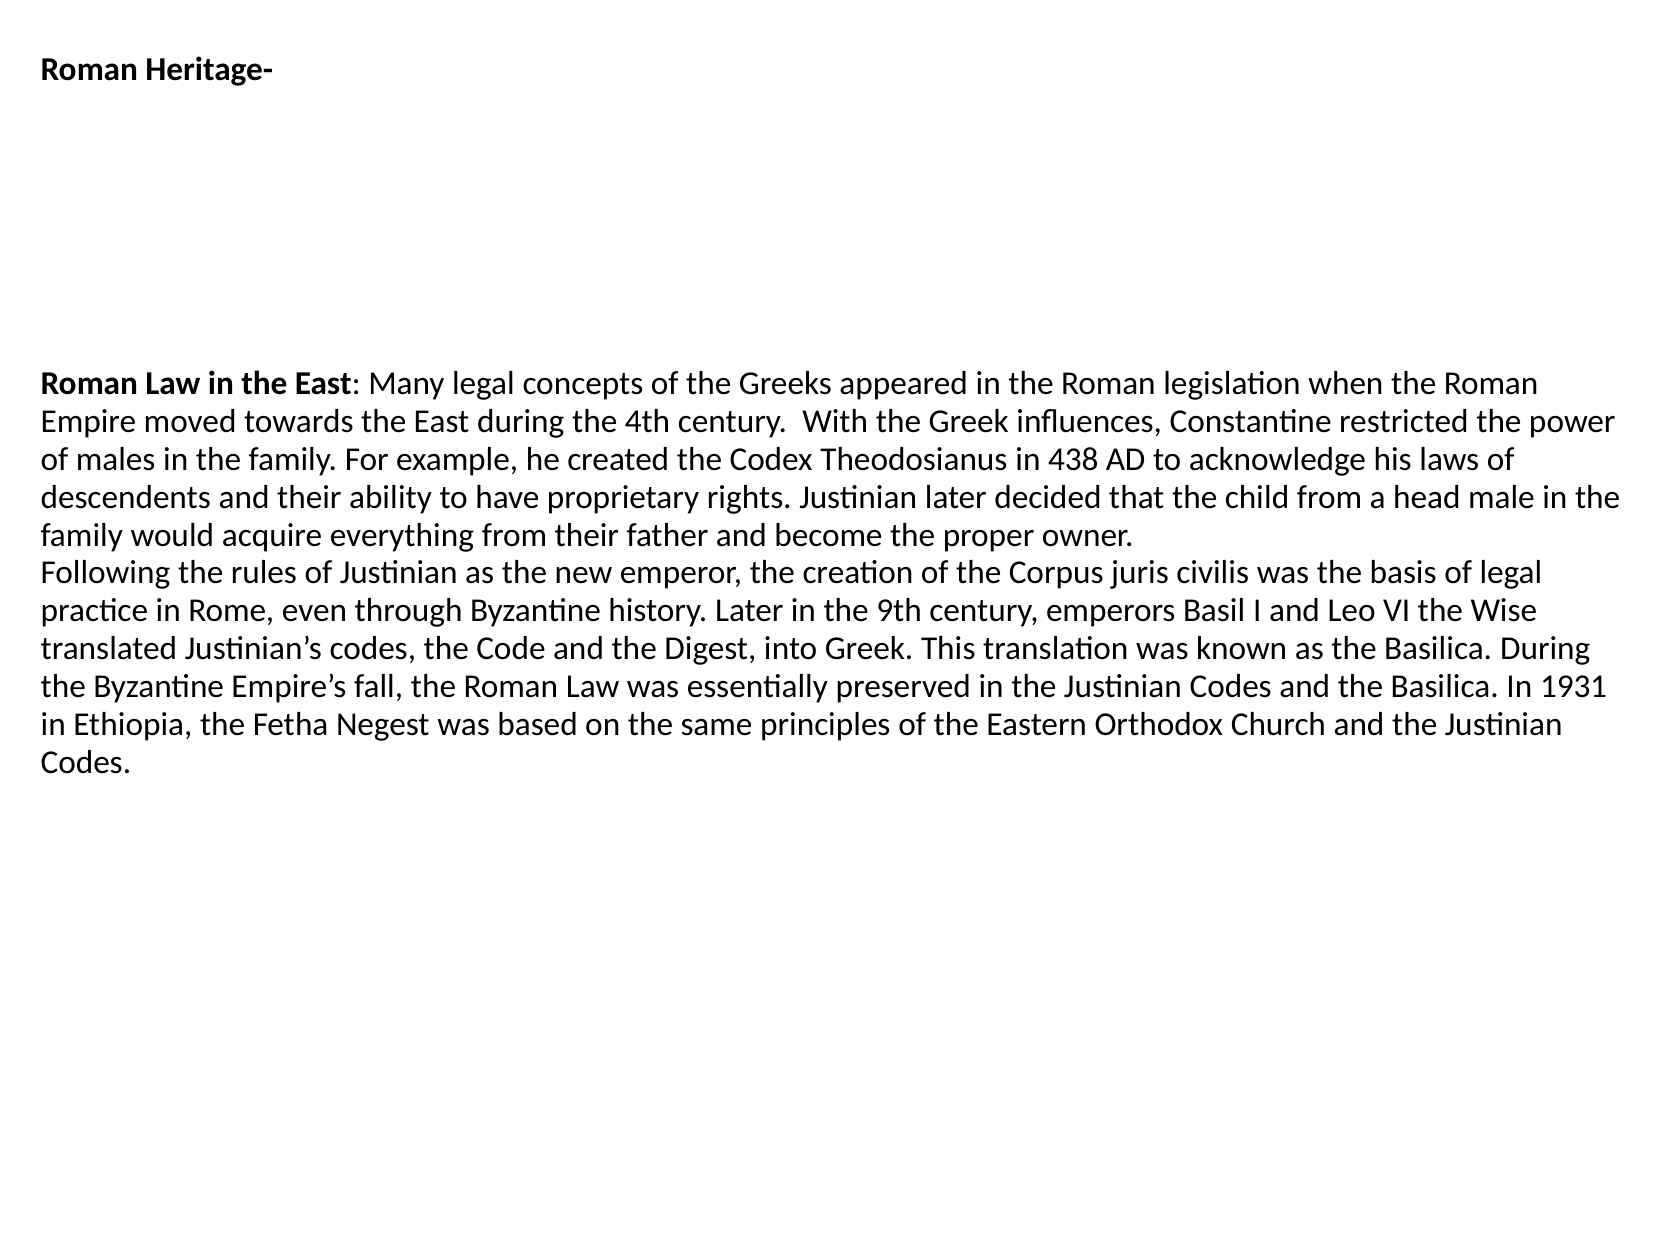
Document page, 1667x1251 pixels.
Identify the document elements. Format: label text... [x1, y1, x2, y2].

title Roman Heritage- [40, 49, 1627, 201]
list Roman Law in the East: Many legal concepts of the Greeks appeared in the Roman legislation when the Roman Empire moved towards the East during the 4th century. With the Greek influences, Constantine restricted the power of males in the family. For example, he created the Codex Theodosianus in 438 AD to acknowledge his laws of descendents and their ability to have proprietary rights. Justinian later decided that the child from a head male in the family would acquire everything from their father and become the proper owner. Following the rules of Justinian as the new emperor, the creation of the Corpus juris civilis was the basis of legal practice in Rome, even through Byzantine history. Later in the 9th century, emperors Basil I and Leo VI the Wise translated Justinian’s codes, the Code and the Digest, into Greek. This translation was known as the Basilica. During the Byzantine Empire’s fall, the Roman Law was essentially preserved in the Justinian Codes and the Basilica. In 1931 in Ethiopia, the Fetha Negest was based on the same principles of the Eastern Orthodox Church and the Justinian Codes. [40, 299, 1627, 1201]
